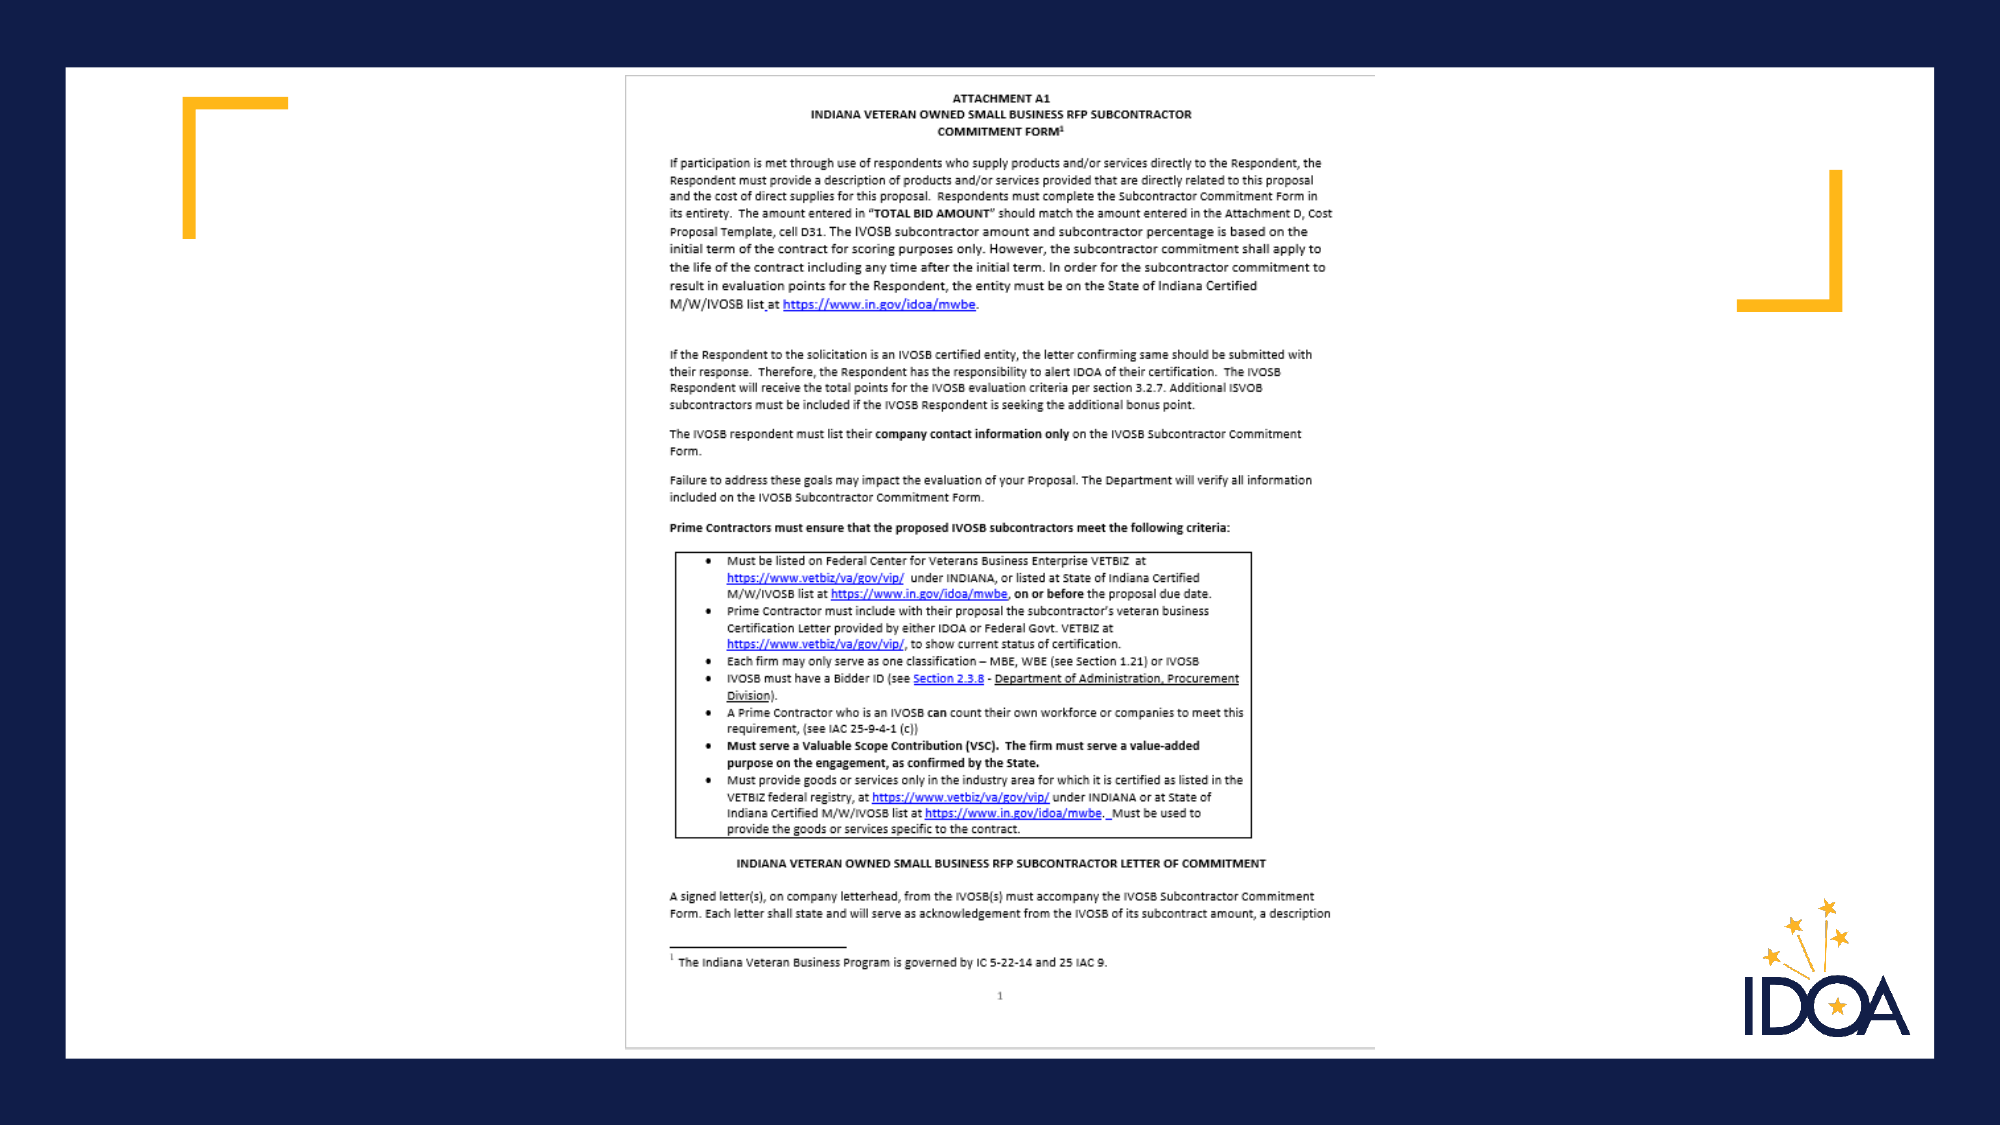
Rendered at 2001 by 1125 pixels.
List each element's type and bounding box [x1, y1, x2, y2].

list [625, 75, 1375, 1050]
picture [1702, 857, 1959, 1114]
